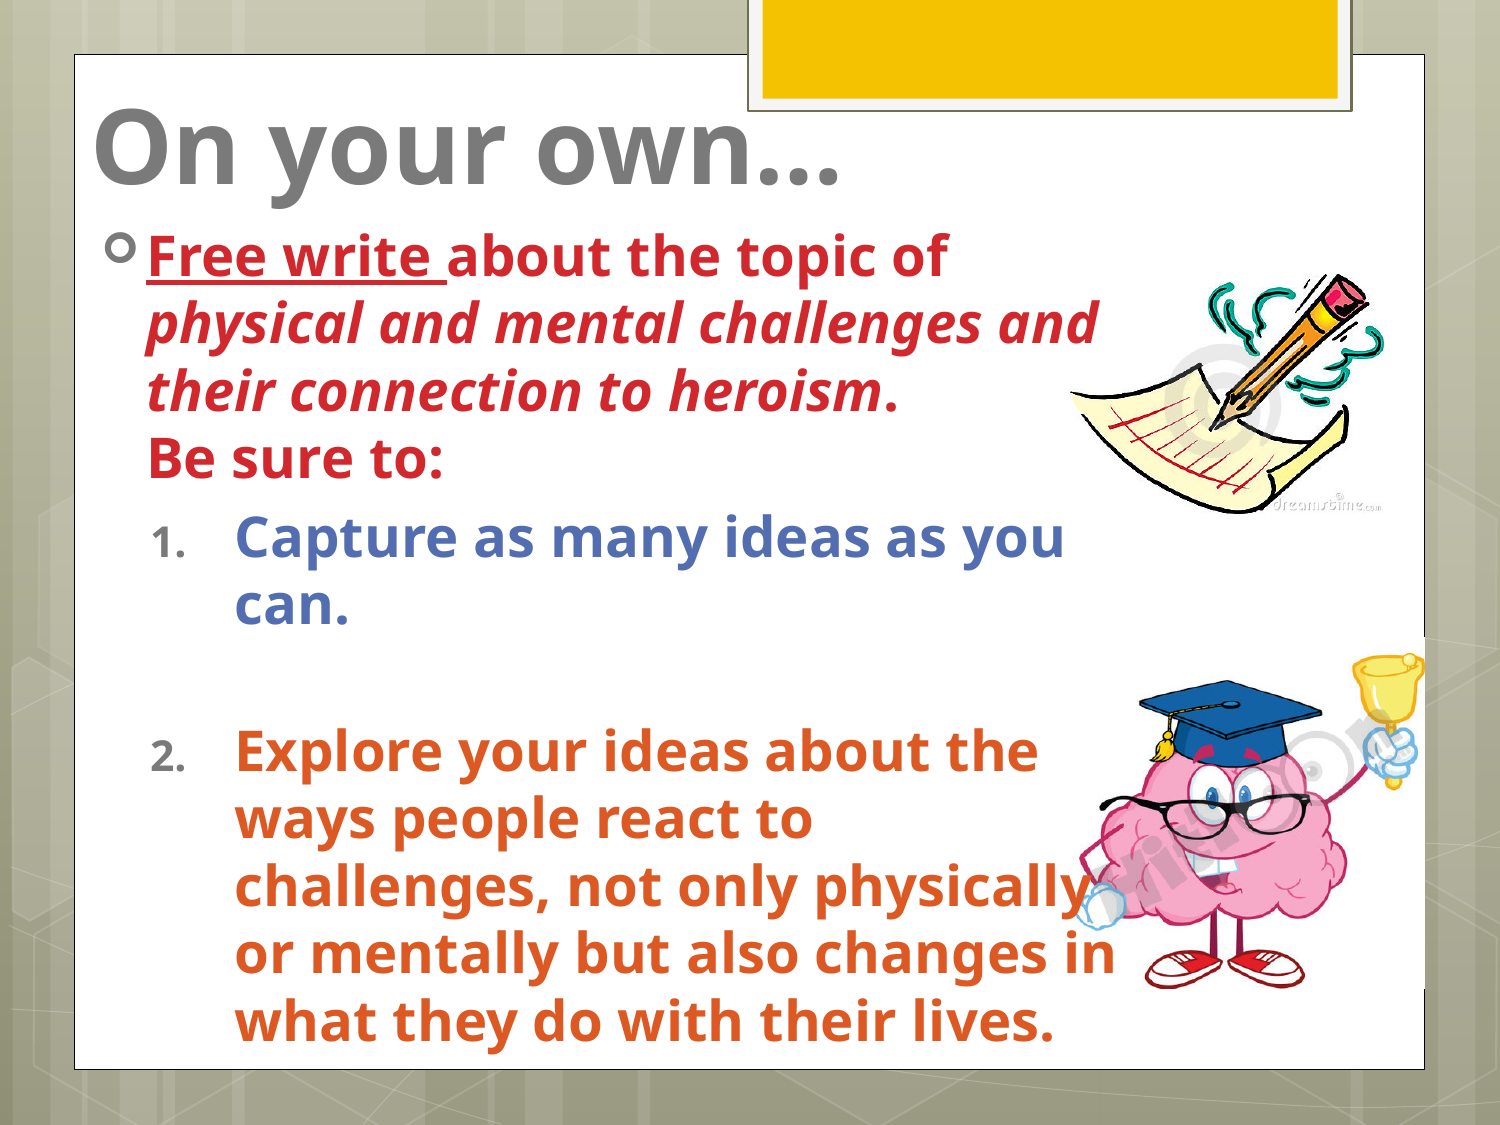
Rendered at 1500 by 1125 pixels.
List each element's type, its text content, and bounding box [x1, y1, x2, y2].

picture [1073, 637, 1426, 989]
title On your own… [75, 24, 1324, 213]
list Free write about the topic of physical and mental challenges and their connection to heroism. Be sure to: Capture as many ideas as you can. Explore your ideas about the ways people react to challenges, not only physically or mentally but also changes in what they do with their lives. [75, 212, 1150, 1125]
picture [1070, 274, 1384, 514]
